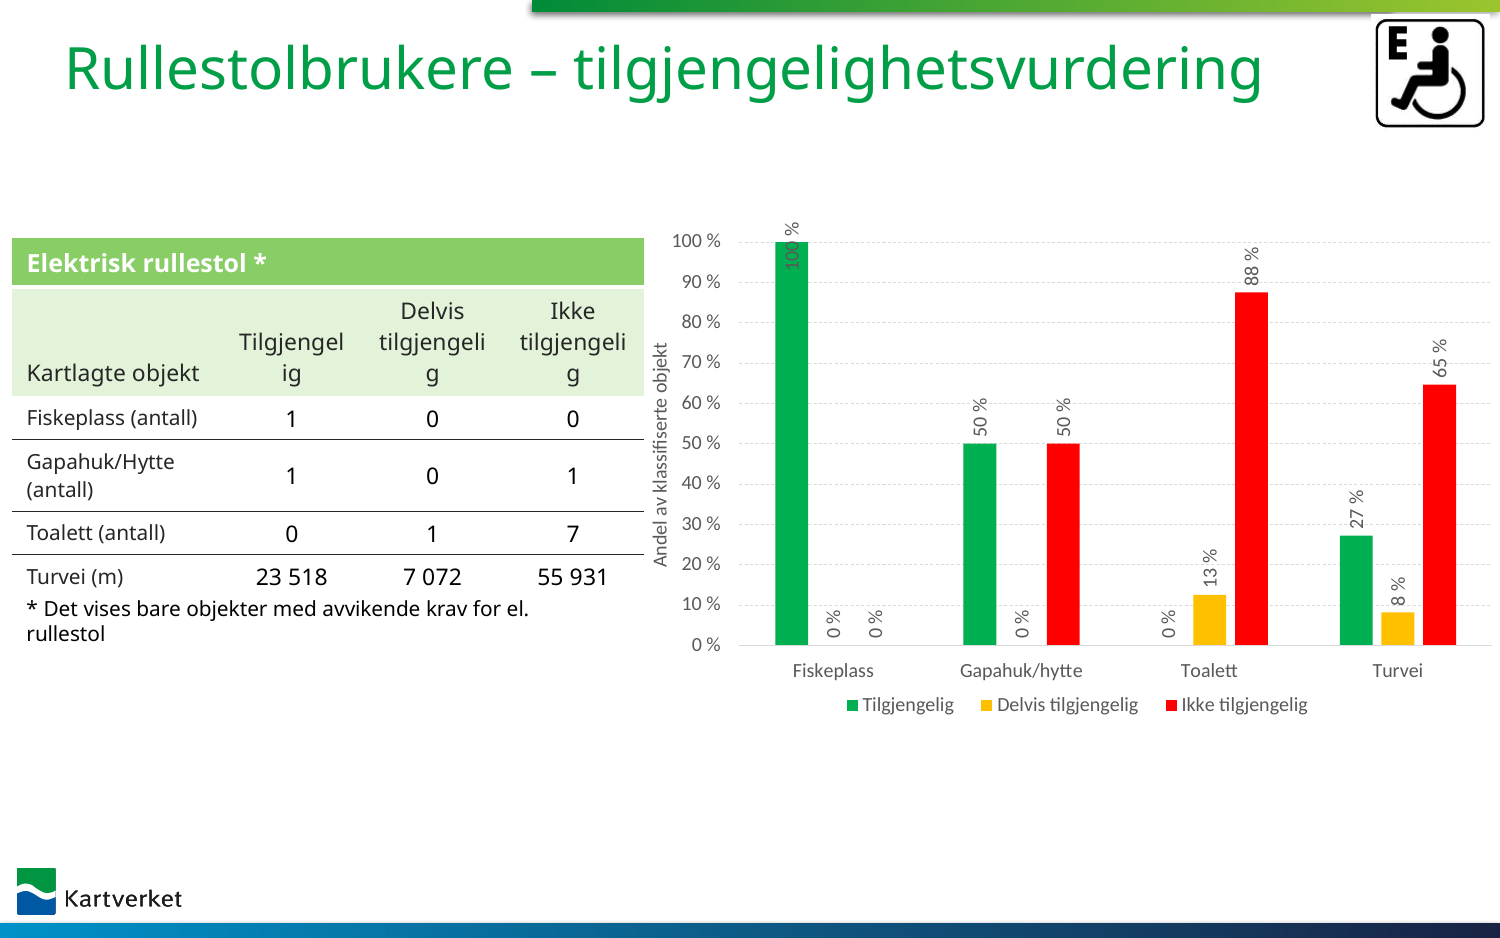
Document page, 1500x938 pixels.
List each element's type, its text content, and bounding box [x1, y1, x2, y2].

table_cell Gapahuk/Hytte (antall) [12, 440, 222, 511]
table_cell 7 [503, 512, 638, 554]
table_cell Toalett (antall) [12, 512, 222, 554]
text_box * Det vises bare objekter med avvikende krav for el. rullestol [11, 588, 597, 653]
table_cell 0 [222, 512, 362, 554]
table_cell 0 [362, 396, 503, 439]
table_cell 55 931 [503, 555, 638, 598]
table_cell 7 072 [362, 555, 503, 588]
table_cell Ikke tilgjengelig [503, 289, 638, 396]
table_cell 1 [222, 440, 362, 511]
table_cell Kartlagte objekt [12, 289, 222, 396]
picture [643, 218, 1500, 728]
table_cell Delvis tilgjengelig [362, 289, 503, 396]
table_cell 1 [222, 396, 362, 439]
table_cell 0 [503, 396, 638, 439]
table_cell Tilgjengelig [222, 289, 362, 396]
table_cell Fiskeplass (antall) [12, 396, 222, 439]
table_cell 1 [362, 512, 503, 554]
table_cell 0 [362, 440, 503, 511]
table_cell 23 518 [222, 555, 362, 588]
table_cell Turvei (m) [12, 555, 222, 588]
text_box Rullestolbrukere – tilgjengelighetsvurdering [49, 12, 1372, 109]
table_cell 1 [503, 440, 638, 511]
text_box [1371, 13, 1491, 133]
table_header Elektrisk rullestol * [12, 238, 638, 285]
